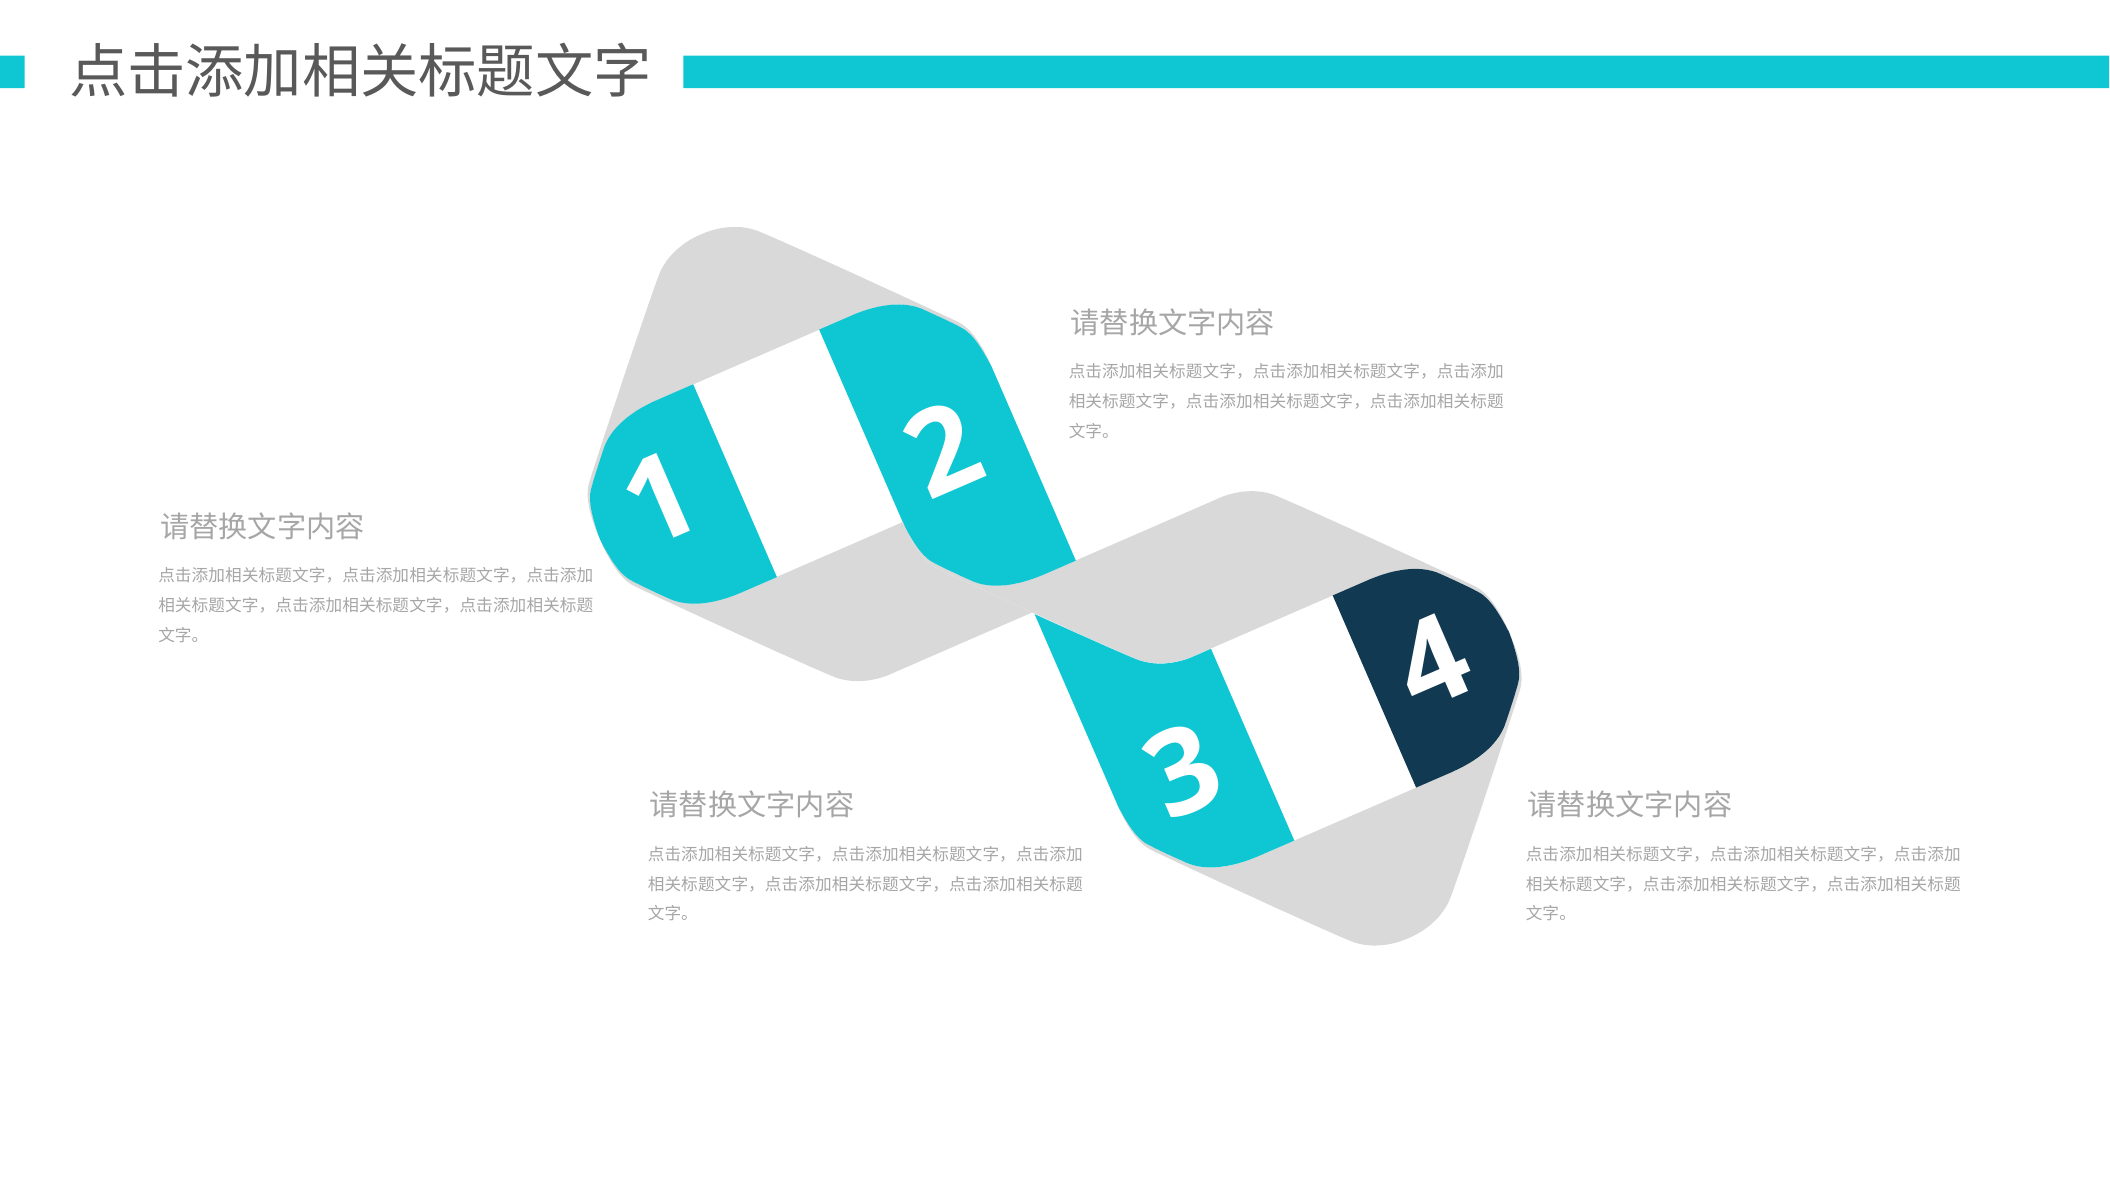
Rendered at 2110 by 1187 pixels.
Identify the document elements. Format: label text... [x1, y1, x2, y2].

text_box 请替换文字内容 [144, 493, 534, 551]
text_box 点击添加相关标题文字，点击添加相关标题文字，点击添加相关标题文字，点击添加相关标题文字，点击添加相关标题文字。 [144, 551, 534, 652]
text_box 点击添加相关标题文字 [54, 26, 667, 112]
text_box 请替换文字内容 [1576, 771, 1911, 830]
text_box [534, 224, 1576, 948]
text_box 点击添加相关标题文字，点击添加相关标题文字，点击添加相关标题文字，点击添加相关标题文字，点击添加相关标题文字。 [1576, 826, 1981, 931]
